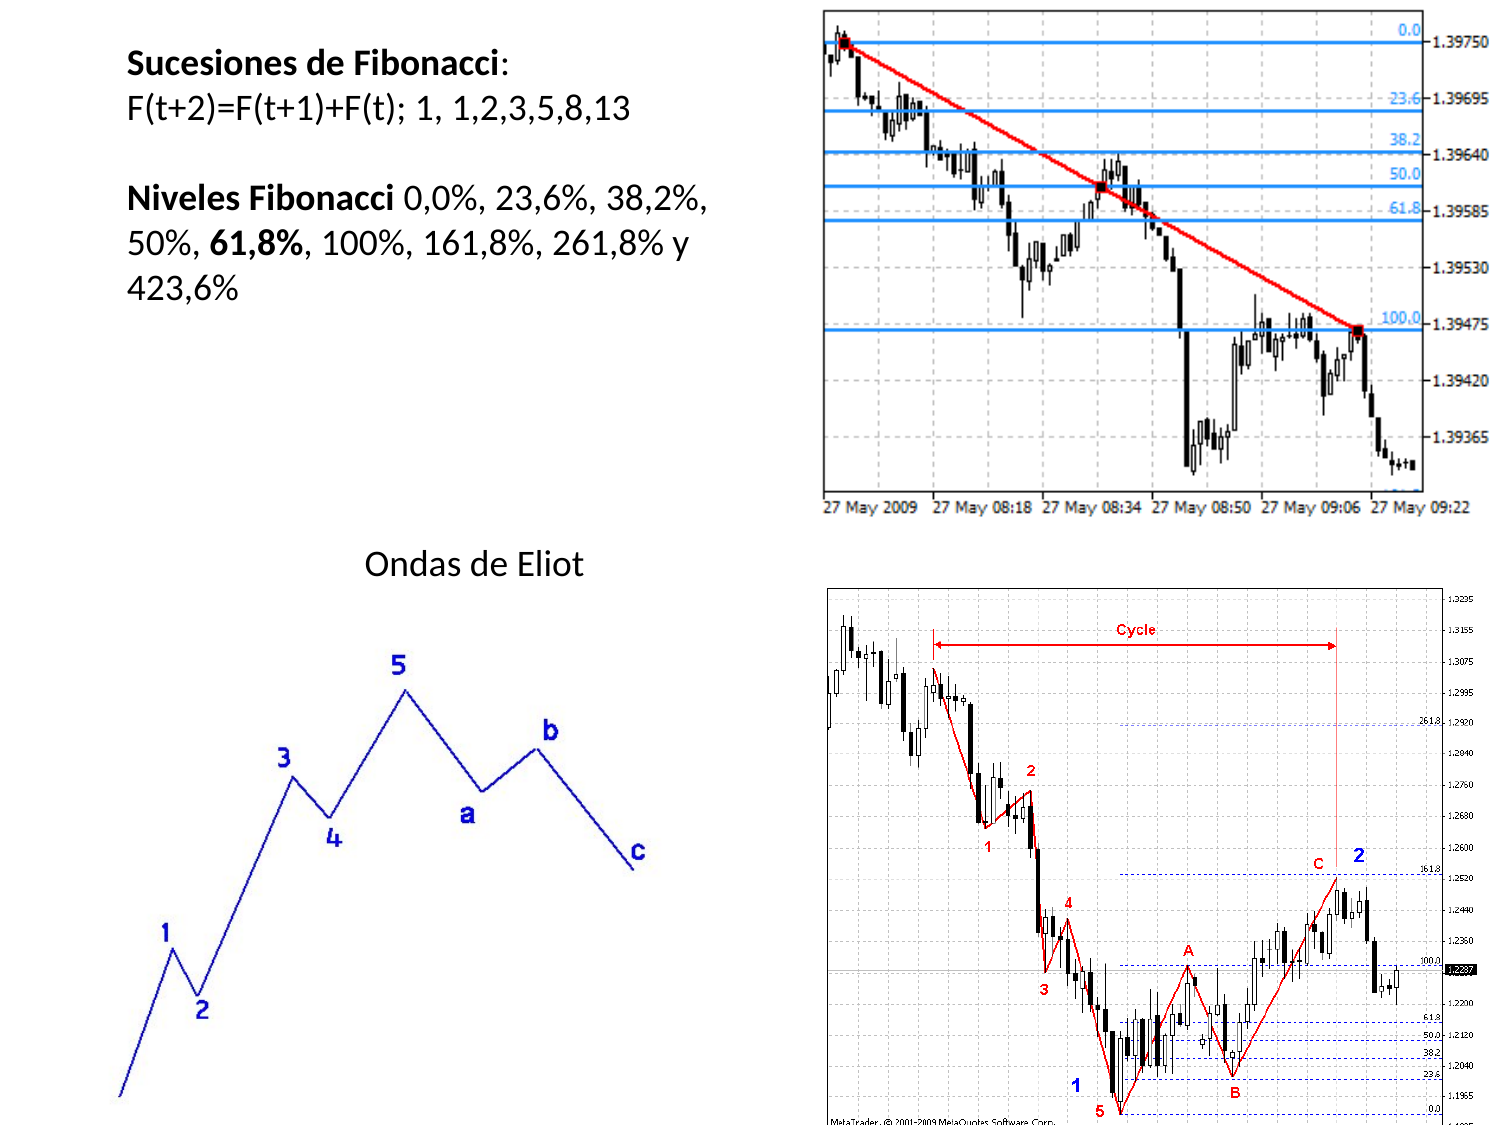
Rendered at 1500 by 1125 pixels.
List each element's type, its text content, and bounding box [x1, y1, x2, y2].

text_box Sucesiones de Fibonacci: F(t+2)=F(t+1)+F(t); 1, 1,2,3,5,8,13 Niveles Fibonacci 0,0%, 23,6%, 38,2%, 50%, 61,8%, 100%, 161,8%, 261,8% y 423,6% [112, 30, 798, 406]
picture [72, 592, 666, 1125]
text_box Ondas de Eliot [349, 531, 600, 590]
picture [820, 7, 1500, 522]
picture [825, 585, 1479, 1125]
